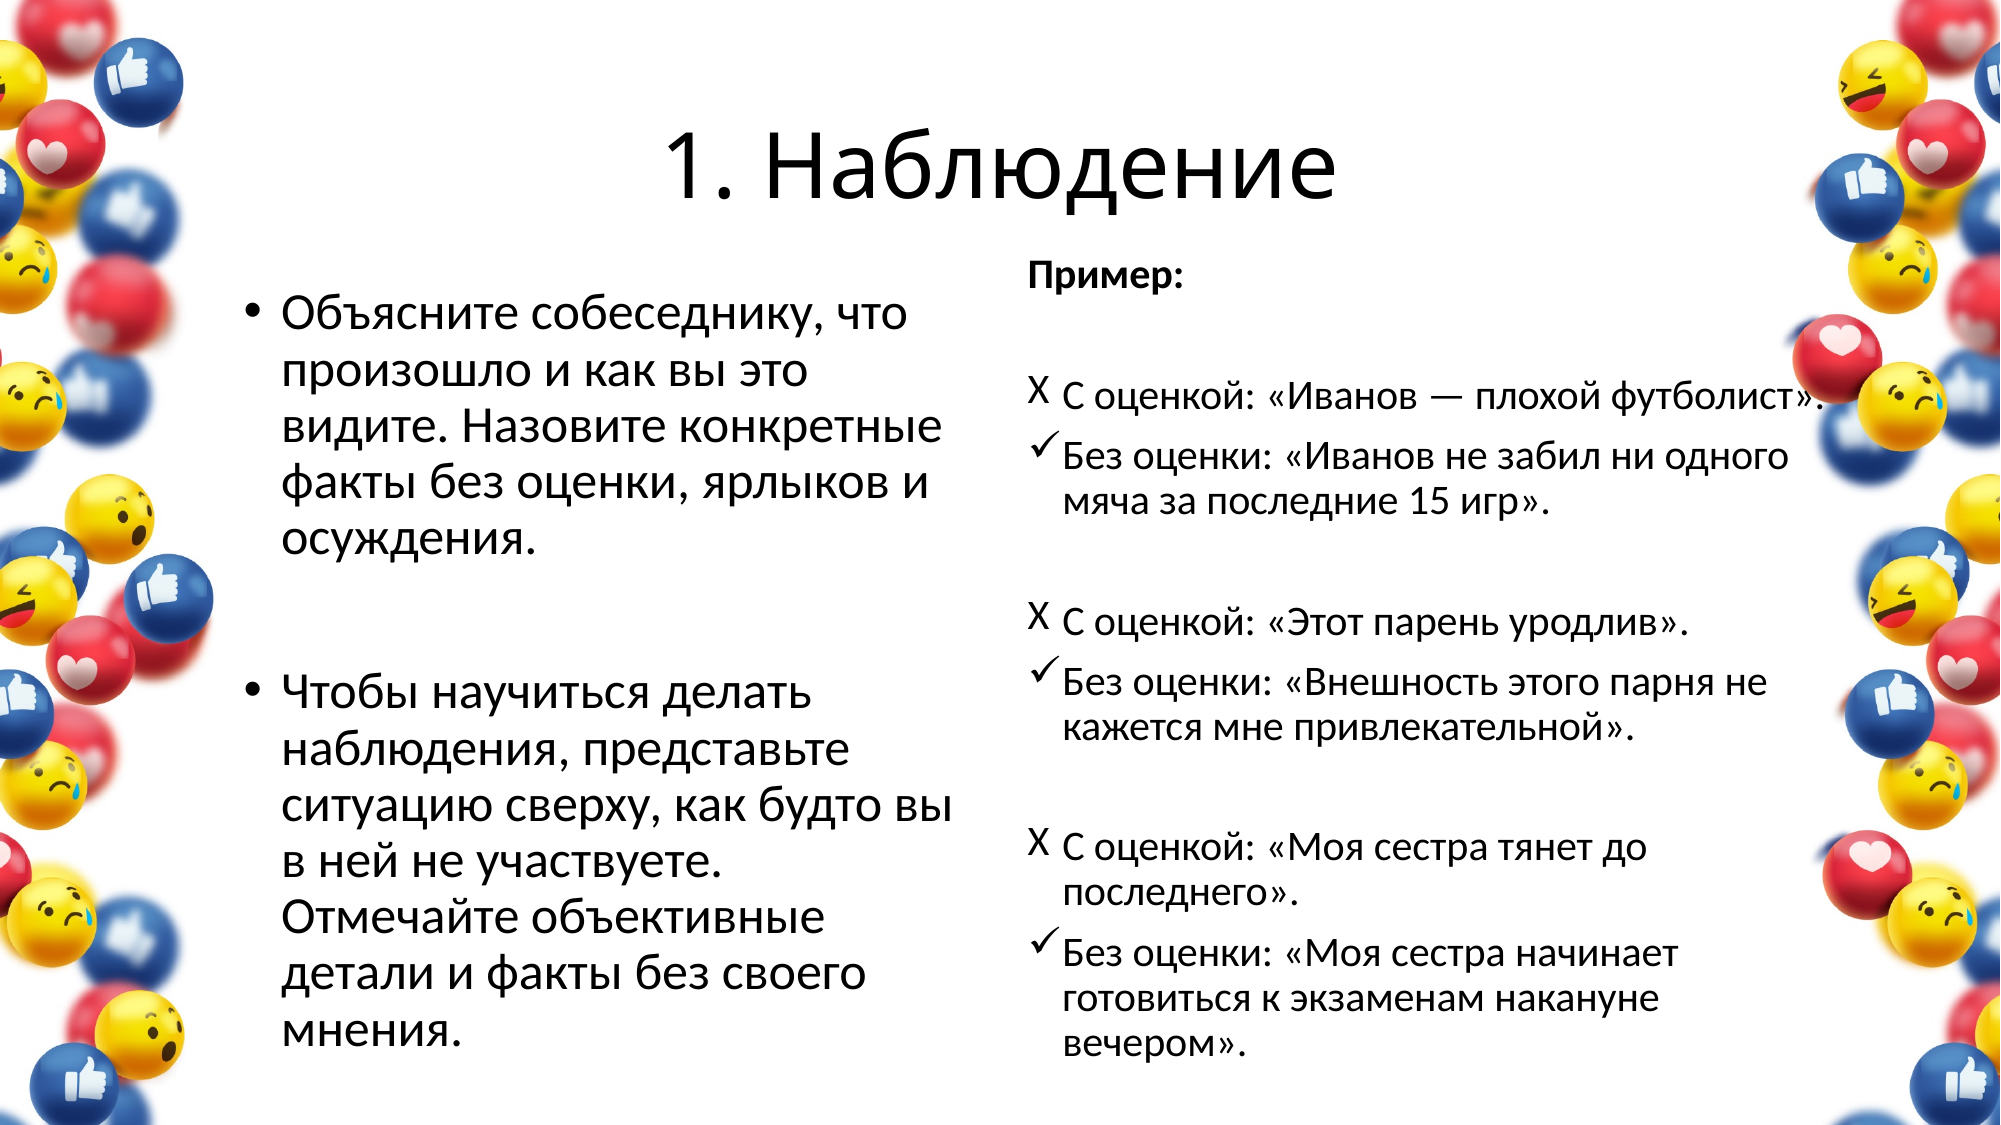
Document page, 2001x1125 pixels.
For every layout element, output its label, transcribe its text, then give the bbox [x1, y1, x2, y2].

list Объясните собеседнику, что произошло и как вы это видите. Назовите конкретные факты без оценки, ярлыков и осуждения. Чтобы научиться делать наблюдения, представьте ситуацию сверху, как будто вы в ней не участвуете. Отмечайте объективные детали и факты без своего мнения. [228, 277, 988, 1067]
picture [0, 0, 2000, 1125]
list Пример: С оценкой: «Иванов — плохой футболист». Без оценки: «Иванов не забил ни одного мяча за последние 15 игр». С оценкой: «Этот парень уродлив». Без оценки: «Внешность этого парня не кажется мне привлекательной». С оценкой: «Моя сестра тянет до последнего». Без оценки: «Моя сестра начинает готовиться к экзаменам накануне вечером». [1012, 245, 1863, 1093]
title 1. Наблюдение [137, 59, 1863, 278]
